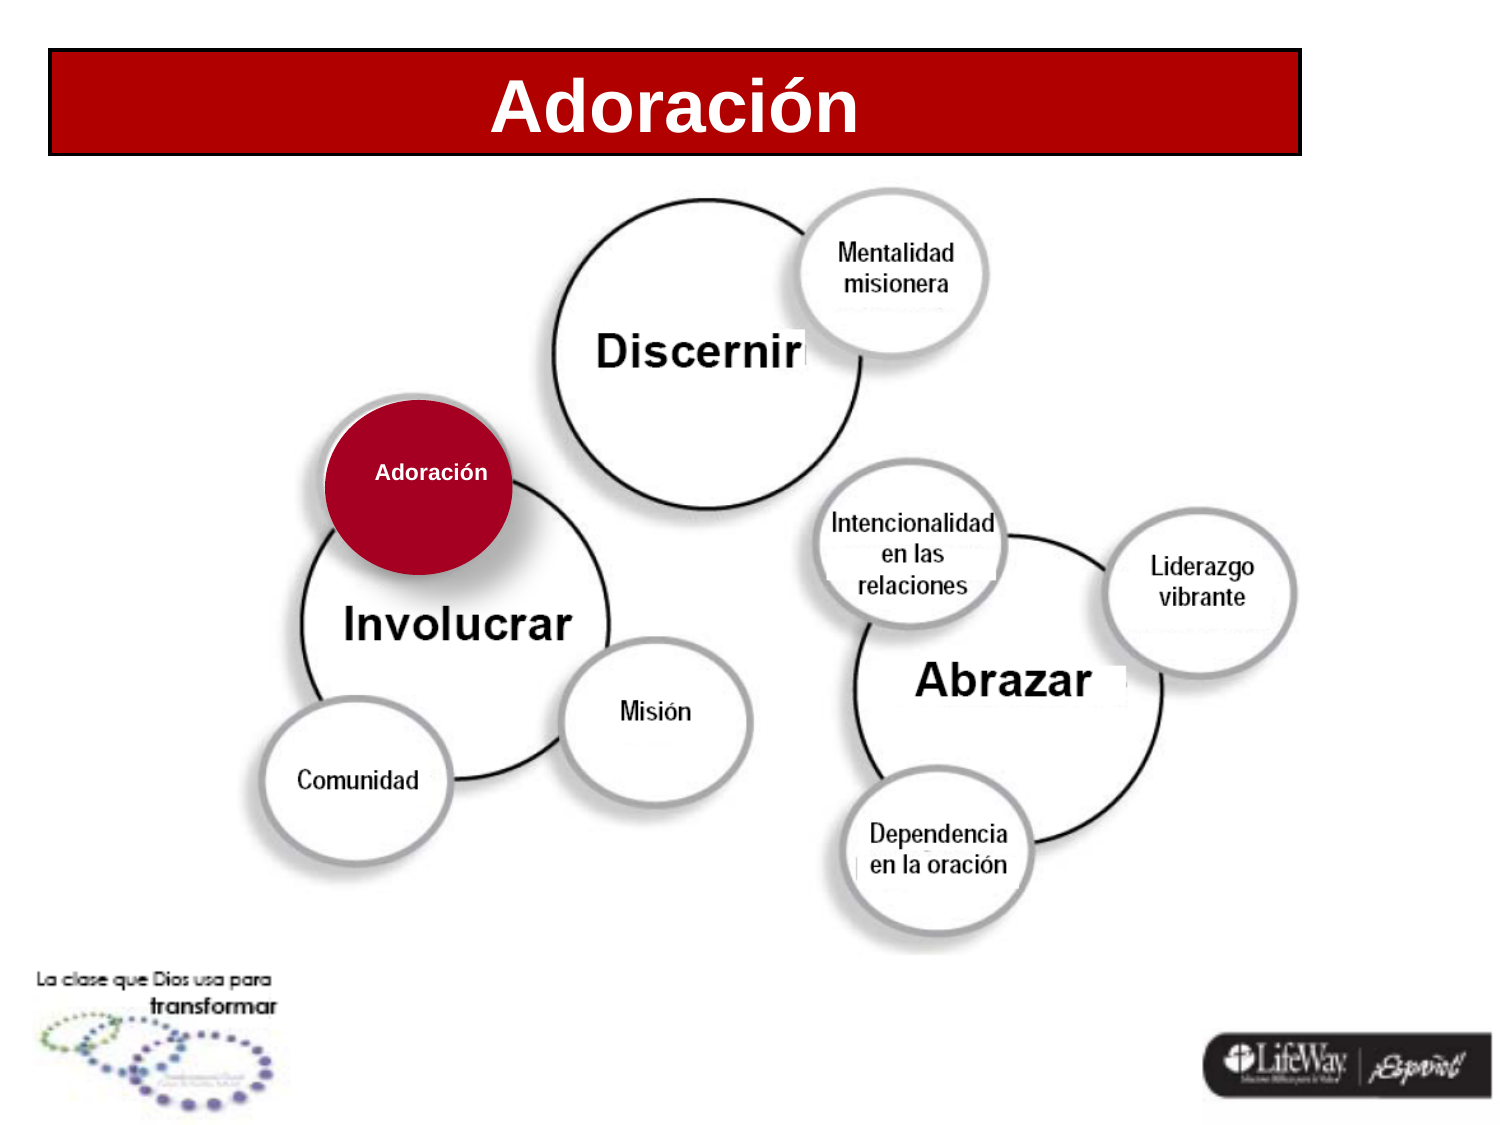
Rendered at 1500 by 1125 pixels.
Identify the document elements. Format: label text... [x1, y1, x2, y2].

text_box Adoración [50, 49, 1300, 155]
picture [1196, 1027, 1500, 1125]
picture [24, 174, 1307, 1125]
